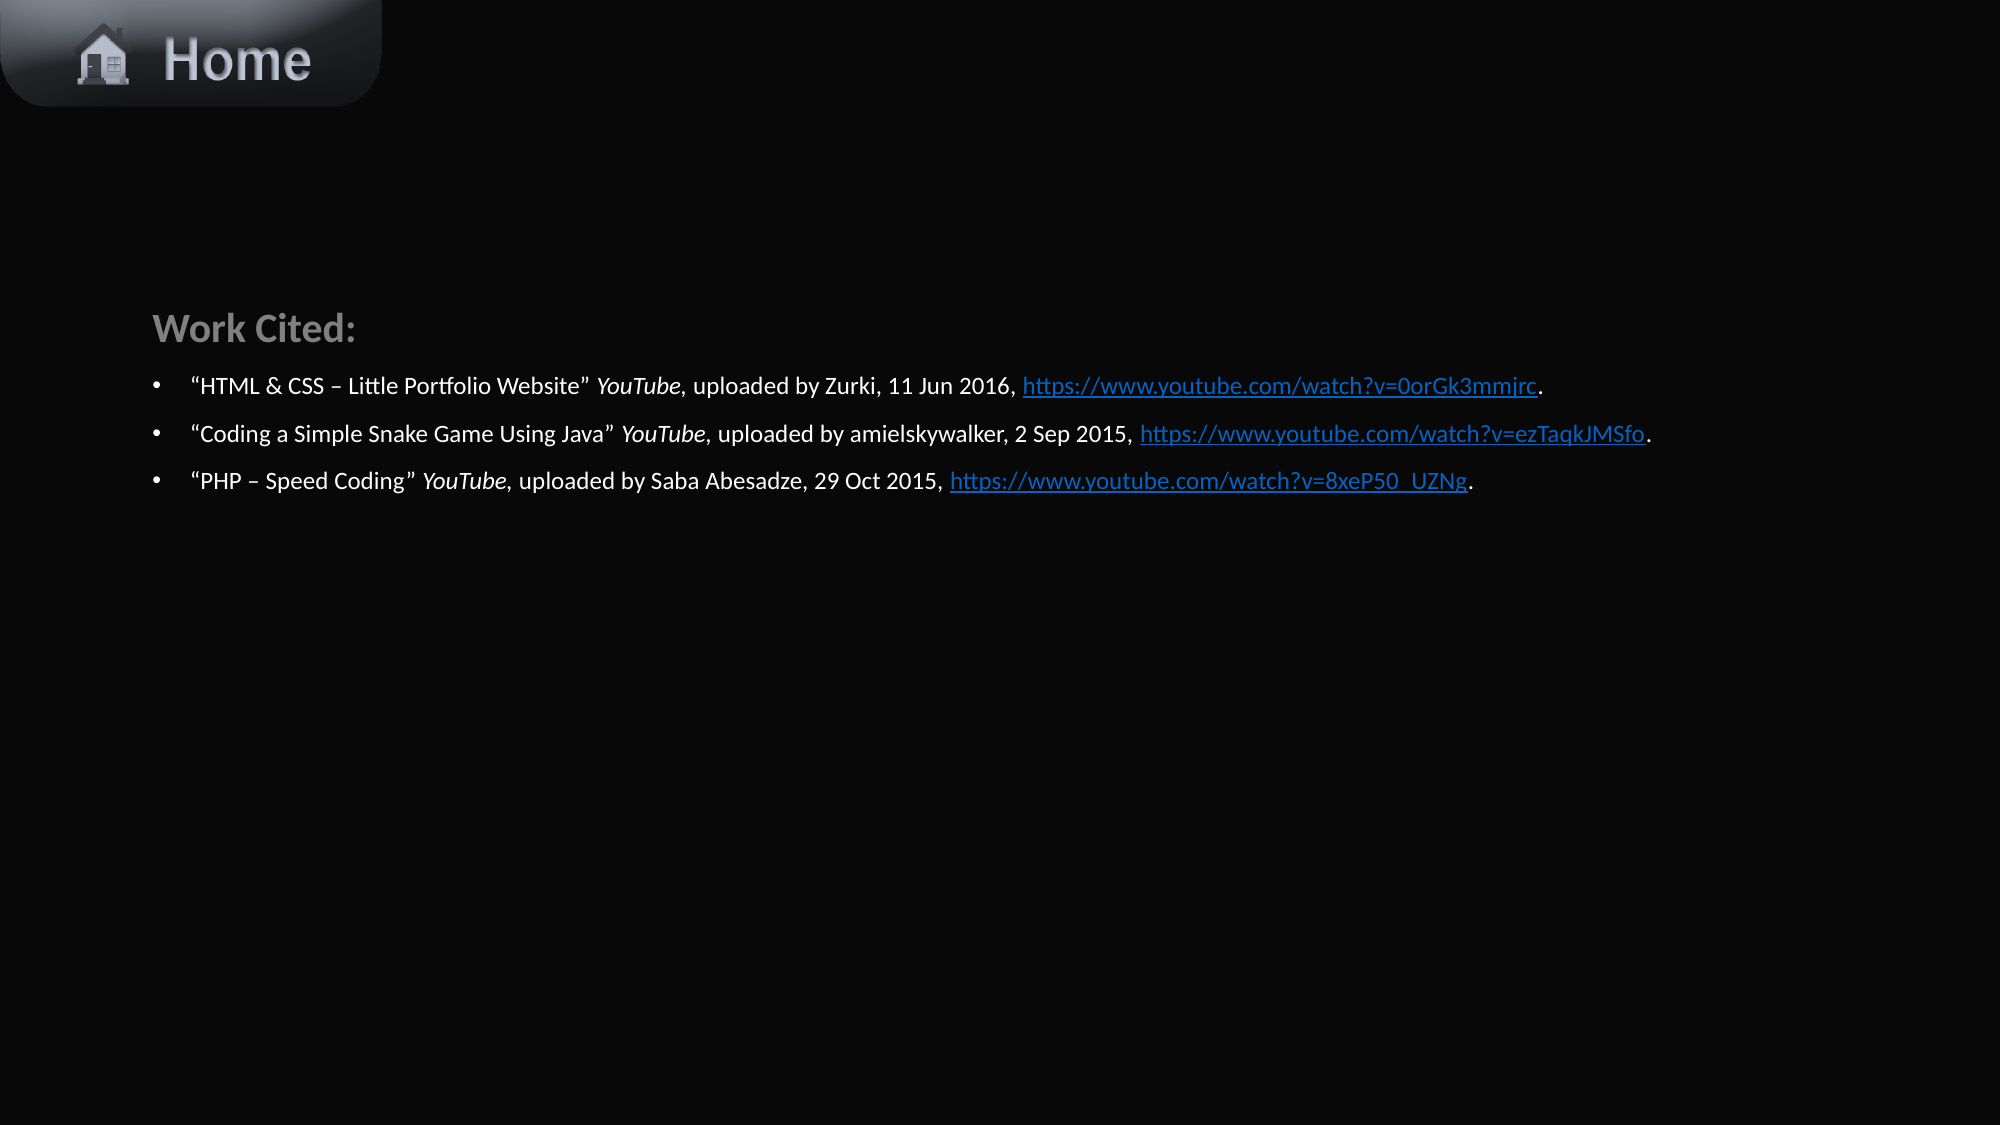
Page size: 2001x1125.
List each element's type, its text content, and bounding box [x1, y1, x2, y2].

picture [0, 0, 423, 133]
list Work Cited: “HTML & CSS – Little Portfolio Website” YouTube, uploaded by Zurki, 11 Jun 2016, https://www.youtube.com/watch?v=0orGk3mmjrc. “Coding a Simple Snake Game Using Java” YouTube, uploaded by amielskywalker, 2 Sep 2015, https://www.youtube.com/watch?v=ezTaqkJMSfo. “PHP – Speed Coding” YouTube, uploaded by Saba Abesadze, 29 Oct 2015, https://www.youtube.com/watch?v=8xeP50_UZNg. [137, 299, 1863, 1014]
